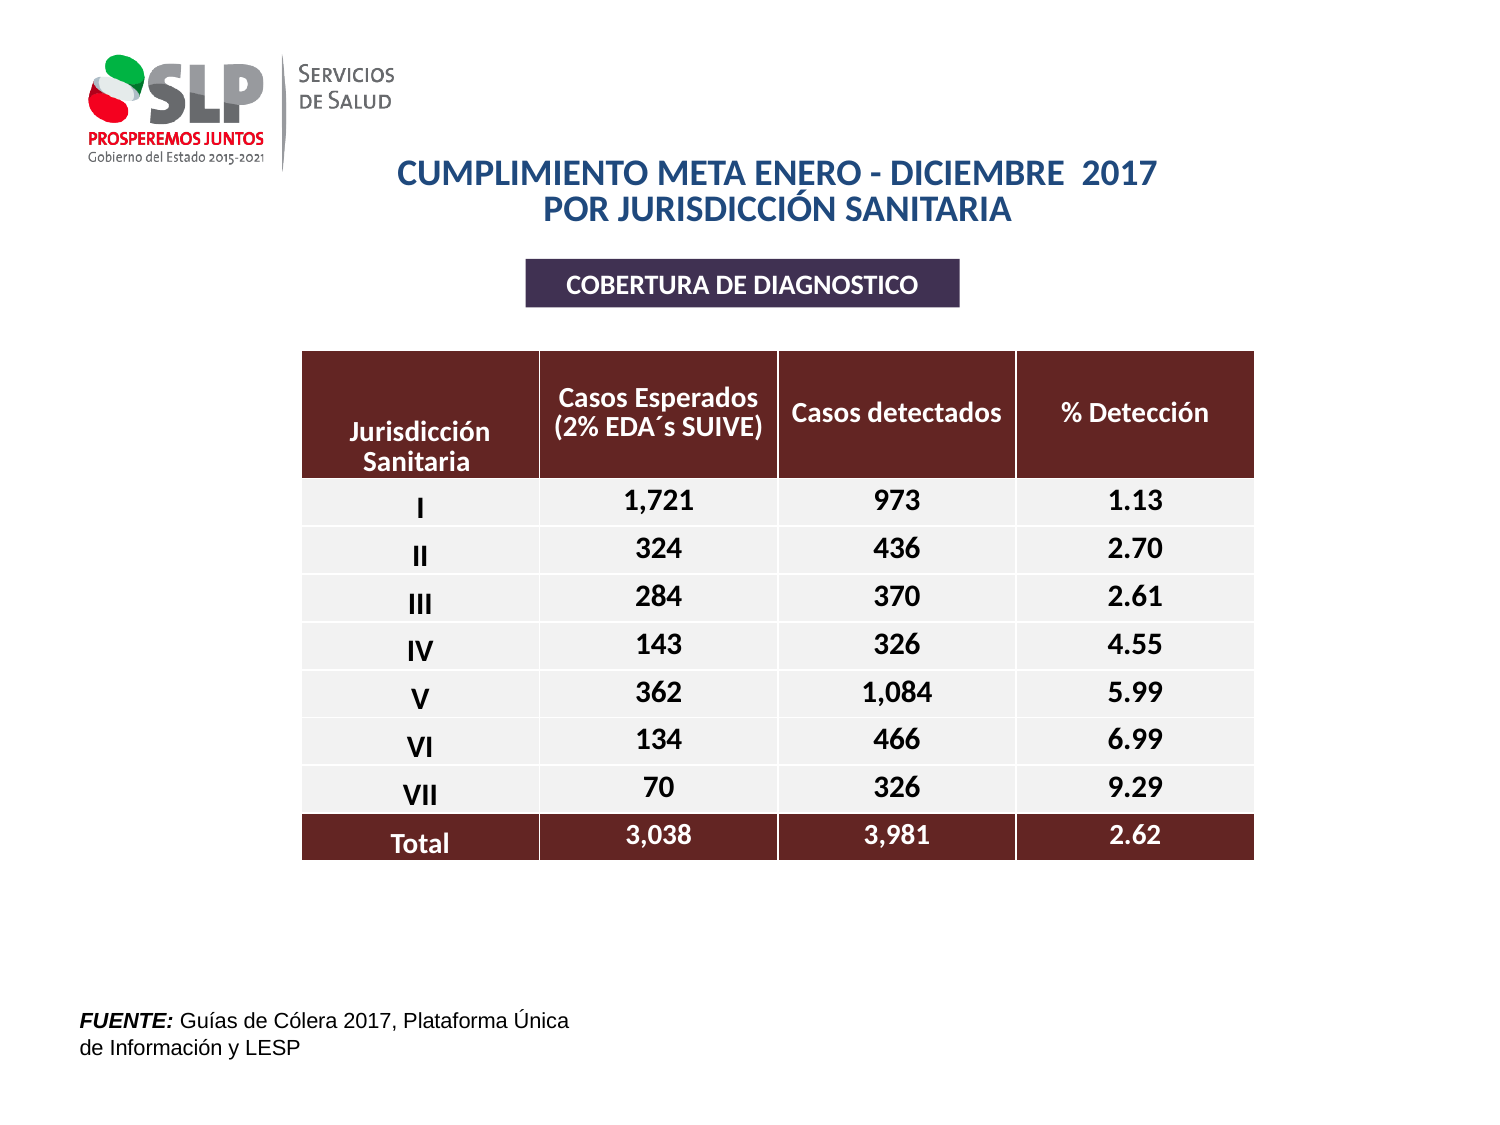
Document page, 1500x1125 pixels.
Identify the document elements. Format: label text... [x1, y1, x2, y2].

table_cell 3,038 [540, 814, 777, 860]
table_cell 3,981 [779, 814, 1015, 860]
table_cell 436 [779, 527, 1015, 573]
table_cell IV [302, 623, 539, 669]
table_cell 326 [779, 623, 1015, 669]
table_cell 5.99 [1017, 671, 1254, 717]
table_cell 70 [540, 766, 777, 812]
text_box FUENTE: Guías de Cólera 2017, Plataforma Única de Información y LESP [64, 999, 615, 1067]
table_cell 2.62 [1017, 814, 1254, 860]
table_cell 143 [540, 623, 777, 669]
table_cell III [302, 575, 539, 621]
table_cell 973 [779, 479, 1015, 525]
table_cell 2.61 [1017, 575, 1254, 621]
table_cell VI [302, 718, 539, 764]
table_cell 324 [540, 527, 777, 573]
text_box CUMPLIMIENTO META ENERO - DICIEMBRE 2017 POR JURISDICCIÓN SANITARIA [301, 148, 1255, 268]
table_cell 6.99 [1017, 718, 1254, 764]
picture [88, 54, 394, 172]
table_cell VII [302, 766, 539, 812]
table_cell 370 [779, 575, 1015, 621]
table_cell 1.13 [1017, 479, 1254, 525]
table_cell I [302, 479, 539, 525]
table_cell 326 [779, 766, 1015, 812]
table_header % Detección [1017, 351, 1254, 478]
table_cell 9.29 [1017, 766, 1254, 812]
table_cell V [302, 671, 539, 717]
table_cell 2.70 [1017, 527, 1254, 573]
table_header Jurisdicción Sanitaria [302, 351, 539, 478]
table_cell 466 [779, 718, 1015, 764]
table_cell Total [302, 814, 539, 860]
table_cell 134 [540, 718, 777, 764]
table_cell 4.55 [1017, 623, 1254, 669]
text_box COBERTURA DE DIAGNOSTICO [525, 258, 960, 308]
table_cell 284 [540, 575, 777, 621]
table_cell 1,084 [779, 671, 1015, 717]
table_header Casos Esperados (2% EDA´s SUIVE) [540, 351, 777, 478]
table_header Casos detectados [779, 351, 1015, 478]
table_cell 1,721 [540, 479, 777, 525]
table_cell 362 [540, 671, 777, 717]
table_cell II [302, 527, 539, 573]
